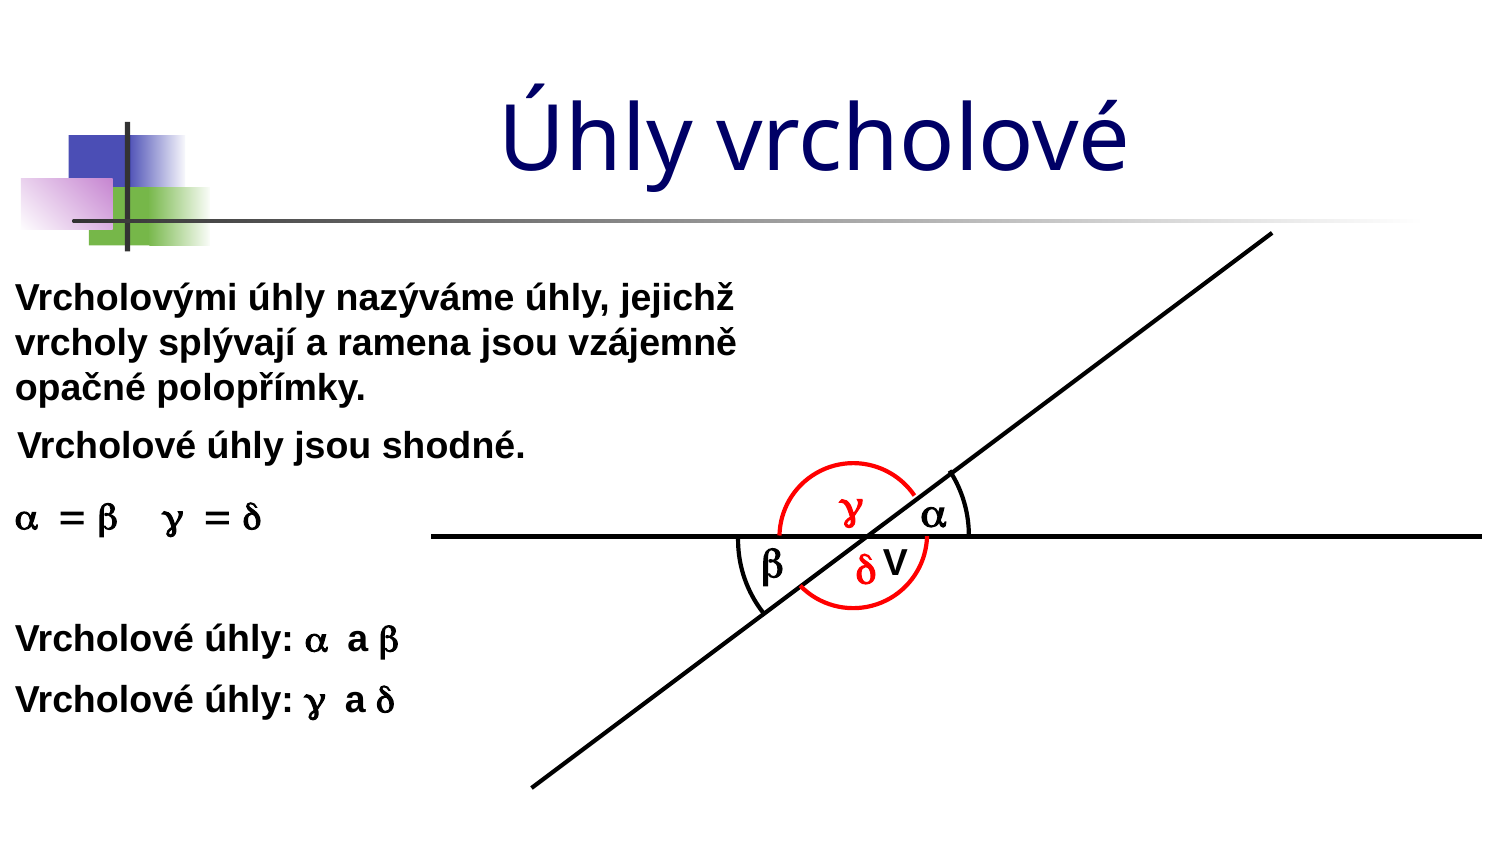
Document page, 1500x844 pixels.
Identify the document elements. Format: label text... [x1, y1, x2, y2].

title Úhly vrcholové [129, 79, 1500, 189]
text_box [531, 232, 1273, 789]
text_box Vrcholové úhly: a a b [0, 606, 491, 667]
text_box Vrcholovými úhly nazýváme úhly, jejichž vrcholy splývají a ramena jsou vzájemně opačné polopřímky. [0, 265, 526, 416]
text_box g = d [147, 484, 296, 544]
text_box a = b [0, 484, 147, 544]
text_box Vrcholové úhly: g a d [0, 667, 491, 728]
text_box Vrcholové úhly jsou shodné. [2, 413, 526, 474]
